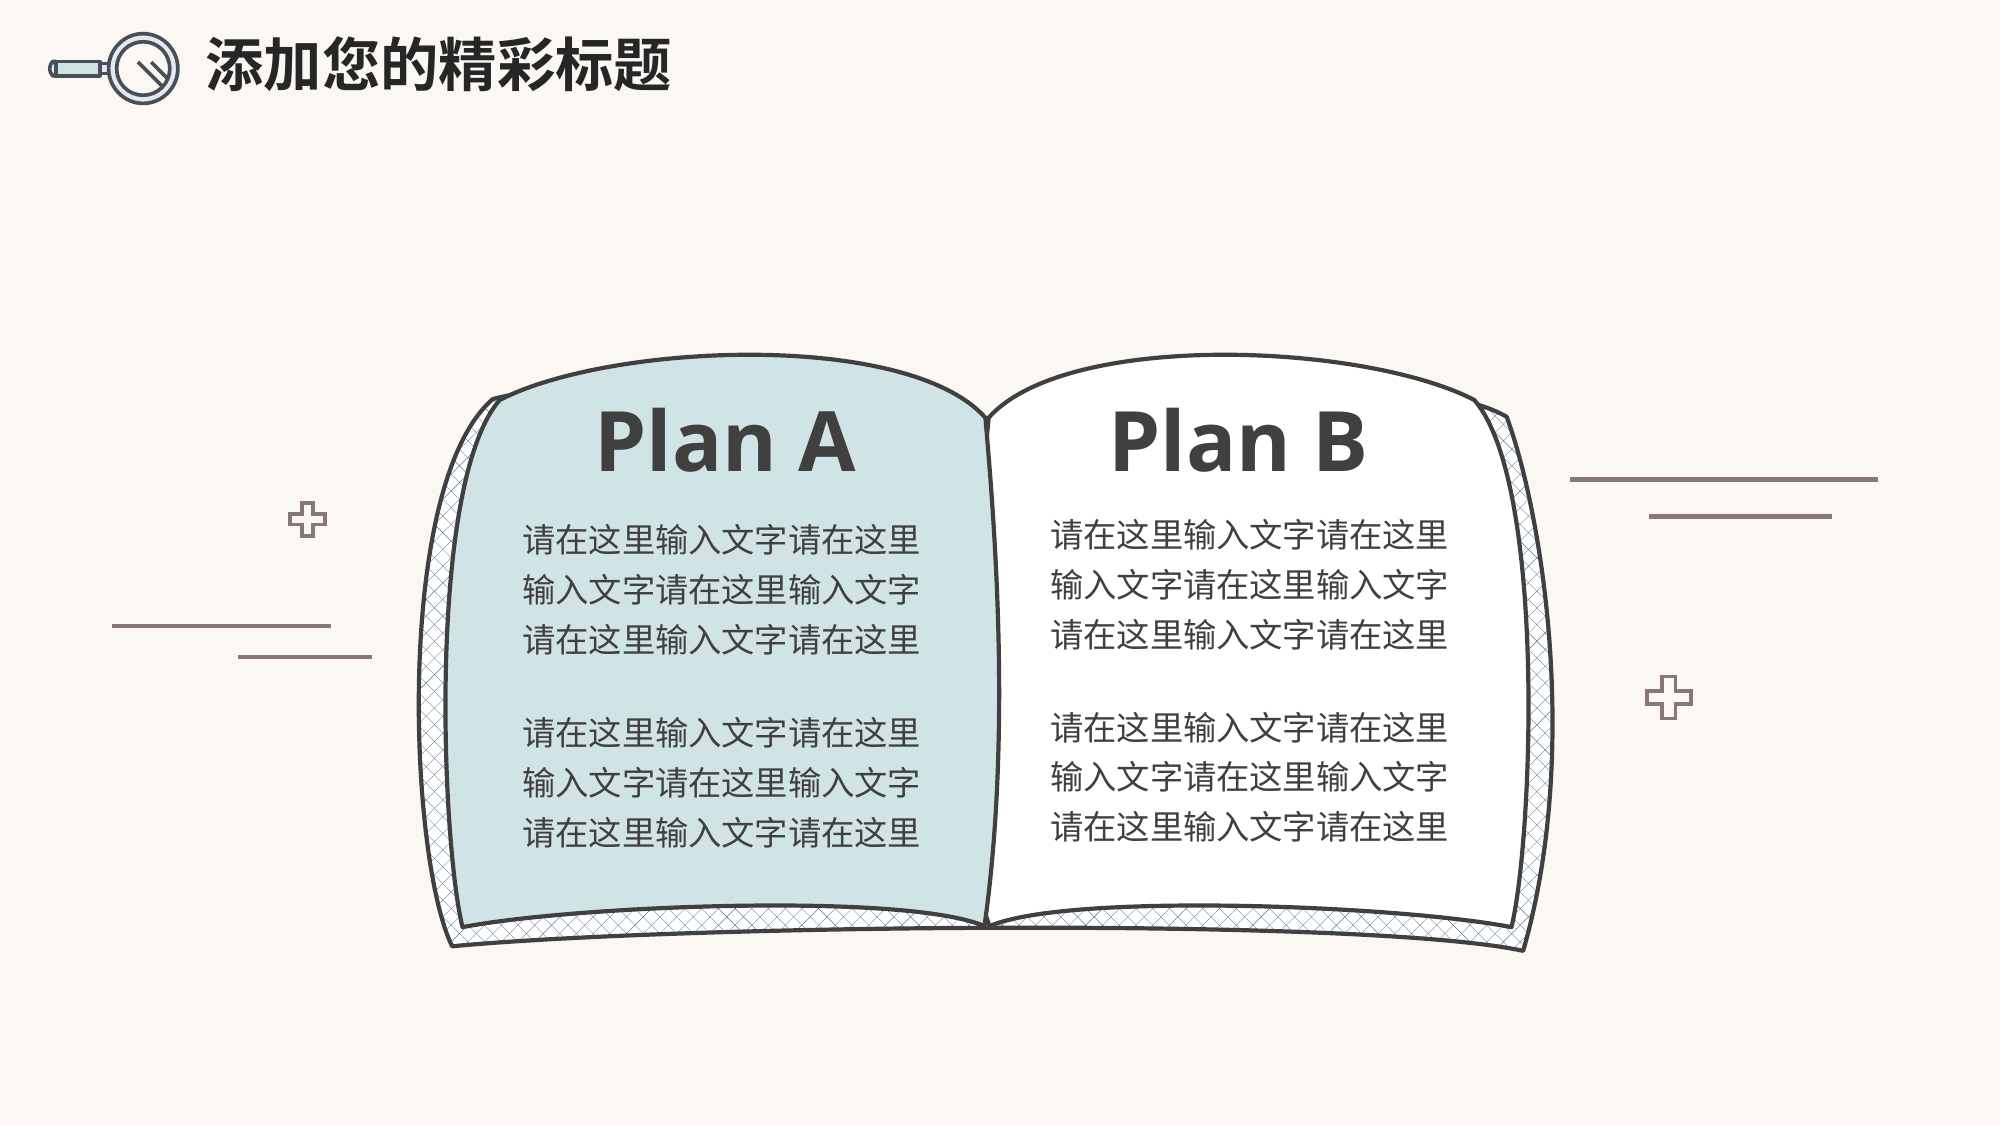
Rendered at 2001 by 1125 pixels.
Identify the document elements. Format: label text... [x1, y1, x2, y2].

text_box Plan B [1093, 381, 1384, 496]
text_box [444, 353, 1001, 929]
text_box Plan A [579, 381, 872, 496]
text_box 请在这里输入文字请在这里输入文字请在这里输入文字请在这里输入文字请在这里 [1035, 496, 1494, 662]
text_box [48, 30, 178, 104]
text_box [1646, 676, 1692, 720]
text_box [417, 394, 1554, 952]
text_box [289, 502, 326, 537]
text_box 添加您的精彩标题 [191, 20, 693, 106]
text_box 请在这里输入文字请在这里输入文字请在这里输入文字请在这里输入文字请在这里 [507, 502, 966, 667]
text_box 请在这里输入文字请在这里输入文字请在这里输入文字请在这里输入文字请在这里 [1035, 689, 1494, 854]
text_box [987, 353, 1530, 929]
text_box 请在这里输入文字请在这里输入文字请在这里输入文字请在这里输入文字请在这里 [507, 694, 966, 860]
